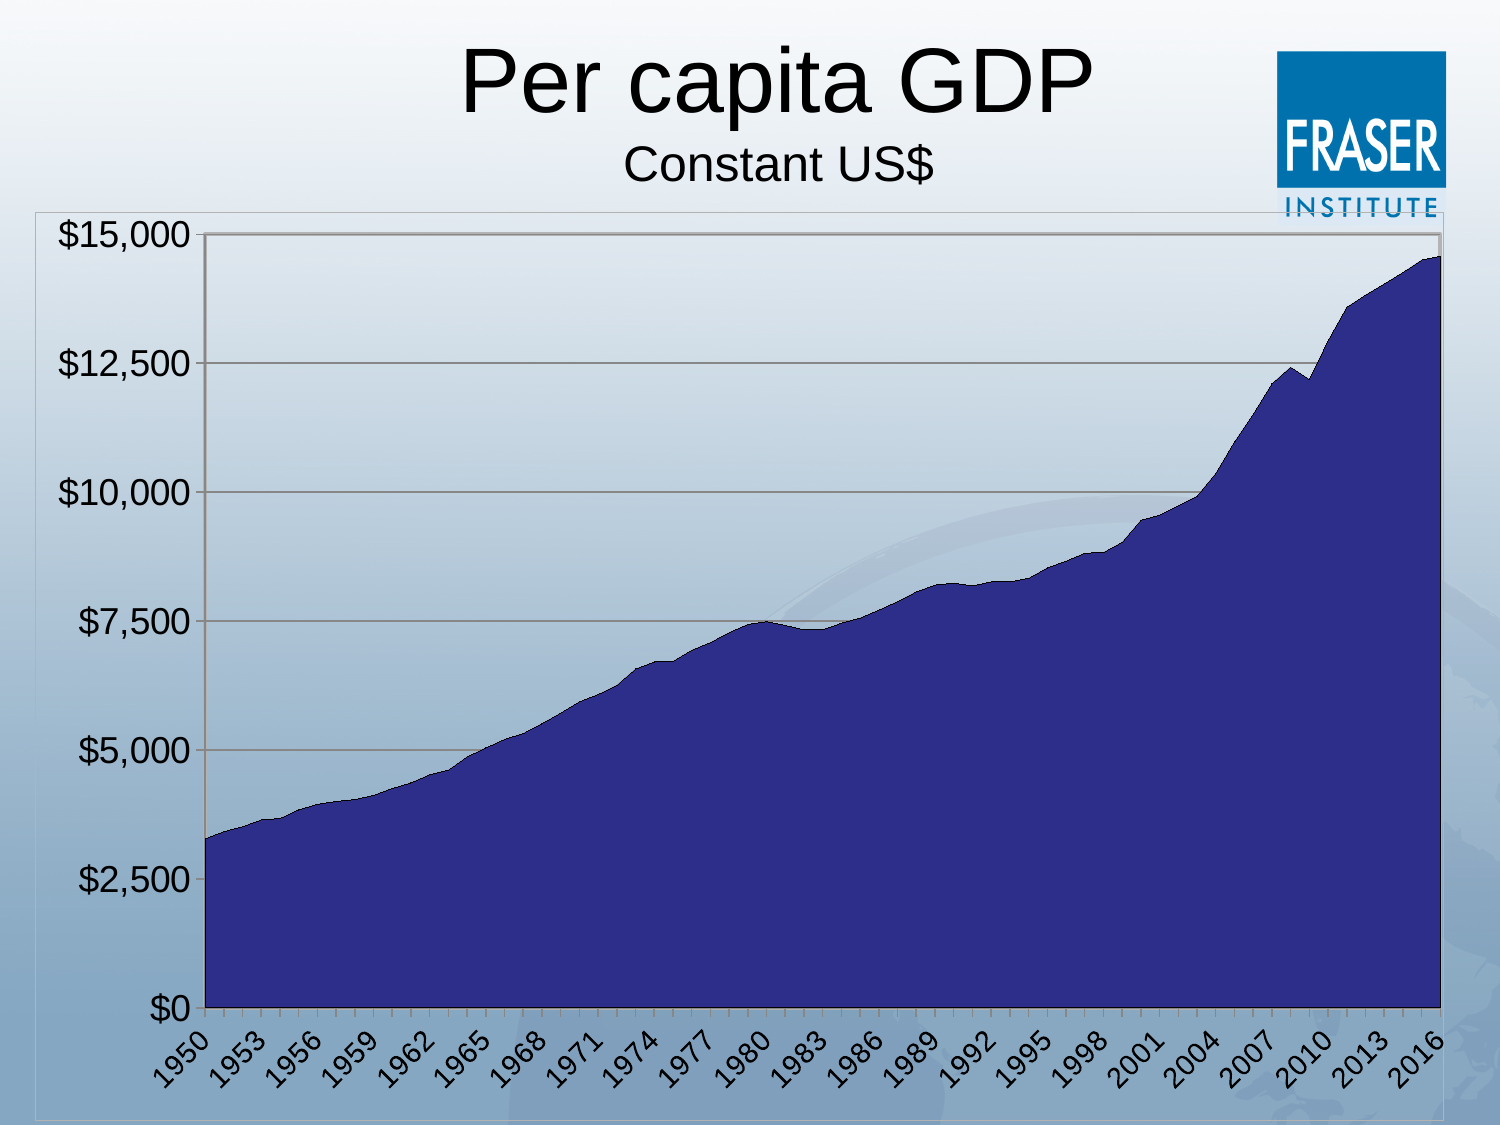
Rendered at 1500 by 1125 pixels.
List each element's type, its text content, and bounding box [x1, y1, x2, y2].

title Per capita GDP Constant US$ [103, 12, 1454, 200]
picture [0, 0, 1500, 1125]
chart [34, 212, 1453, 1122]
